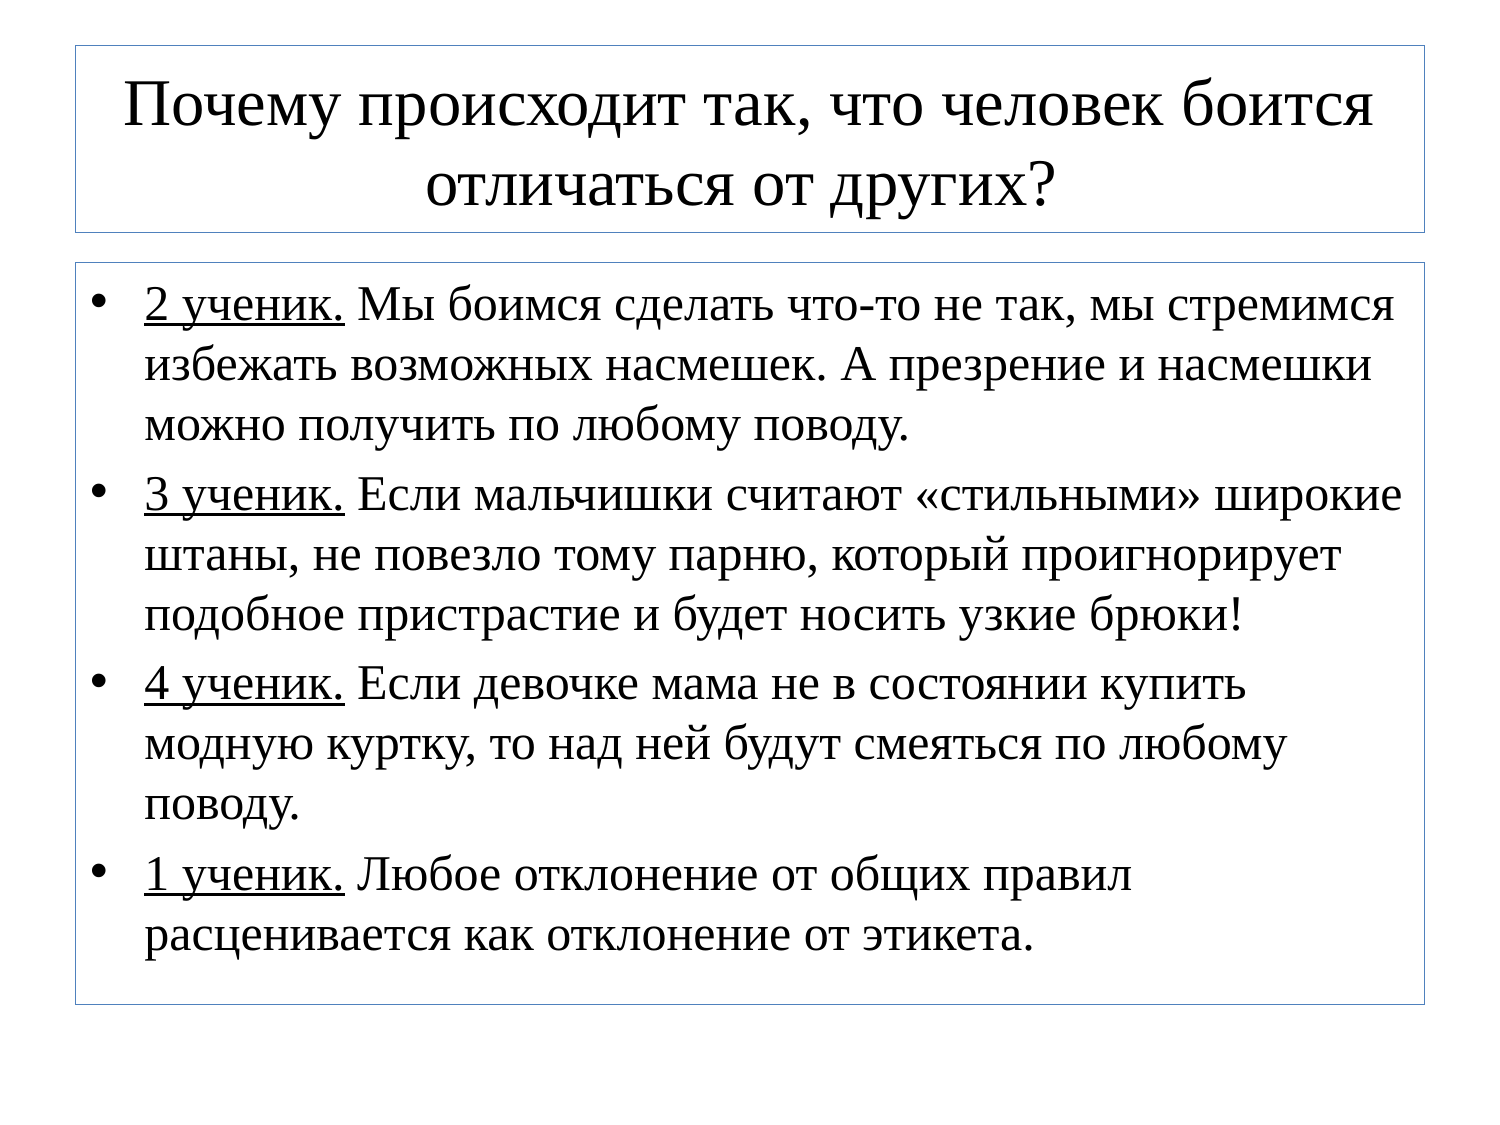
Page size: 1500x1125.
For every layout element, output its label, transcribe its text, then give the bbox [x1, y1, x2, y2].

list 2 ученик. Мы боимся сделать что-то не так, мы стремимся избежать возможных насмешек. А презрение и насмешки можно получить по любому поводу. 3 ученик. Если мальчишки считают «стильными» широкие штаны, не повезло тому парню, который проигнорирует подобное пристрастие и будет носить узкие брюки! 4 ученик. Если девочке мама не в состоянии купить модную куртку, то над ней будут смеяться по любому поводу. 1 ученик. Любое отклонение от общих правил расценивается как отклонение от этикета. [75, 262, 1425, 1005]
title Почему происходит так, что человек боится отличаться от других? [75, 45, 1425, 233]
